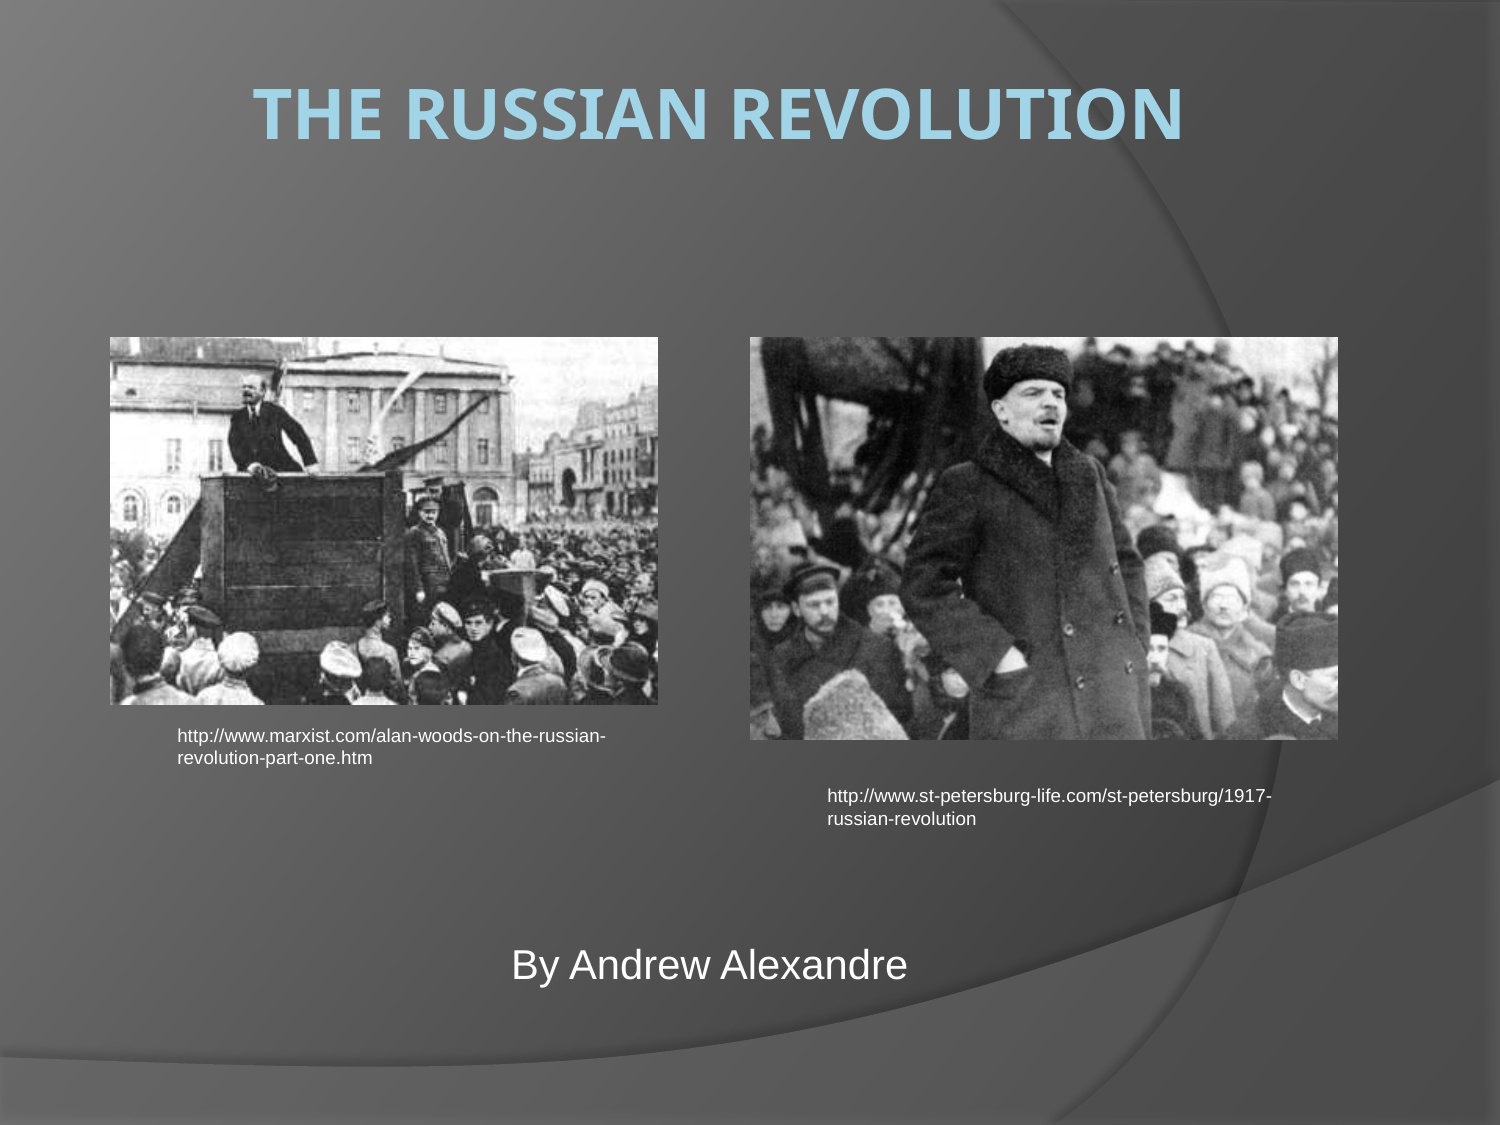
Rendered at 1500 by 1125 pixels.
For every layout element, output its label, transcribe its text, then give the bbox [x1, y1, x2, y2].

subtitle By Andrew Alexandre [337, 912, 1075, 988]
title The Russian Revolution [187, 62, 1251, 200]
text_box http://www.st-petersburg-life.com/st-petersburg/1917-russian-revolution [812, 776, 1288, 837]
picture [110, 337, 658, 705]
text_box http://www.marxist.com/alan-woods-on-the-russian-revolution-part-one.htm [162, 715, 625, 776]
picture [749, 337, 1338, 741]
